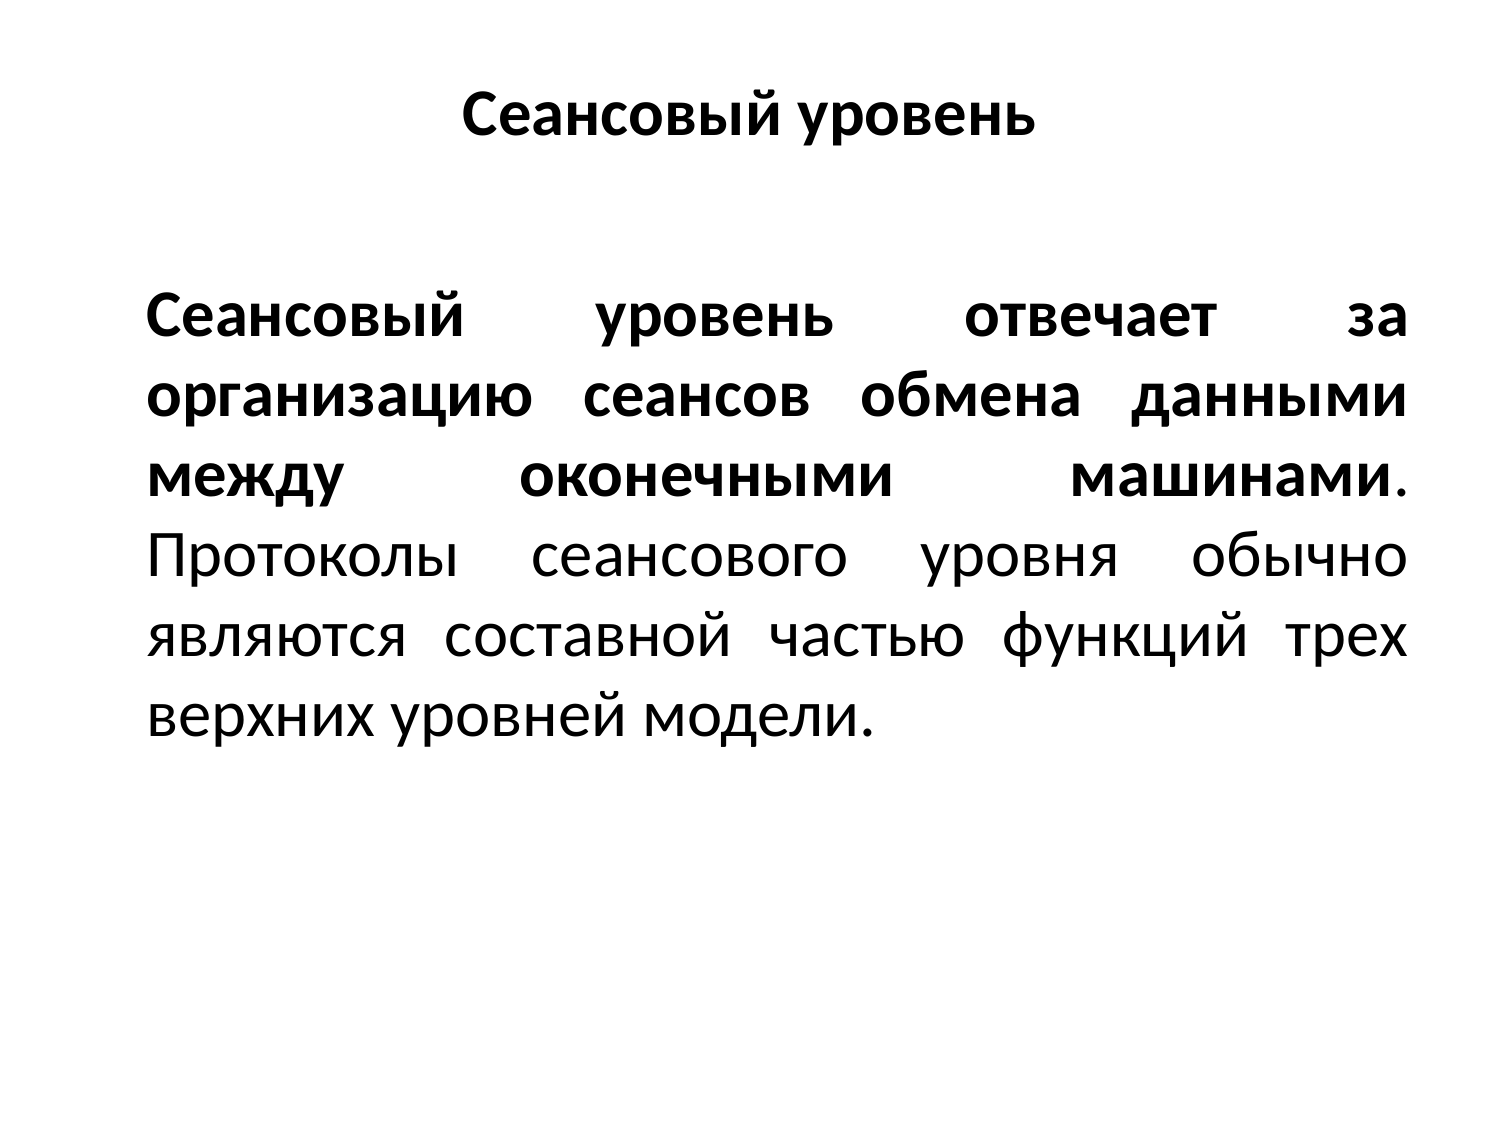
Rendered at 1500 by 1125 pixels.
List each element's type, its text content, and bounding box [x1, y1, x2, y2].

title Сеансовый уровень [75, 45, 1425, 173]
list Сеансовый уровень отвечает за организацию сеансов обмена данными между оконечными машинами. Протоколы сеансового уровня обычно являются составной частью функций трех верхних уровней модели. [75, 262, 1425, 1005]
